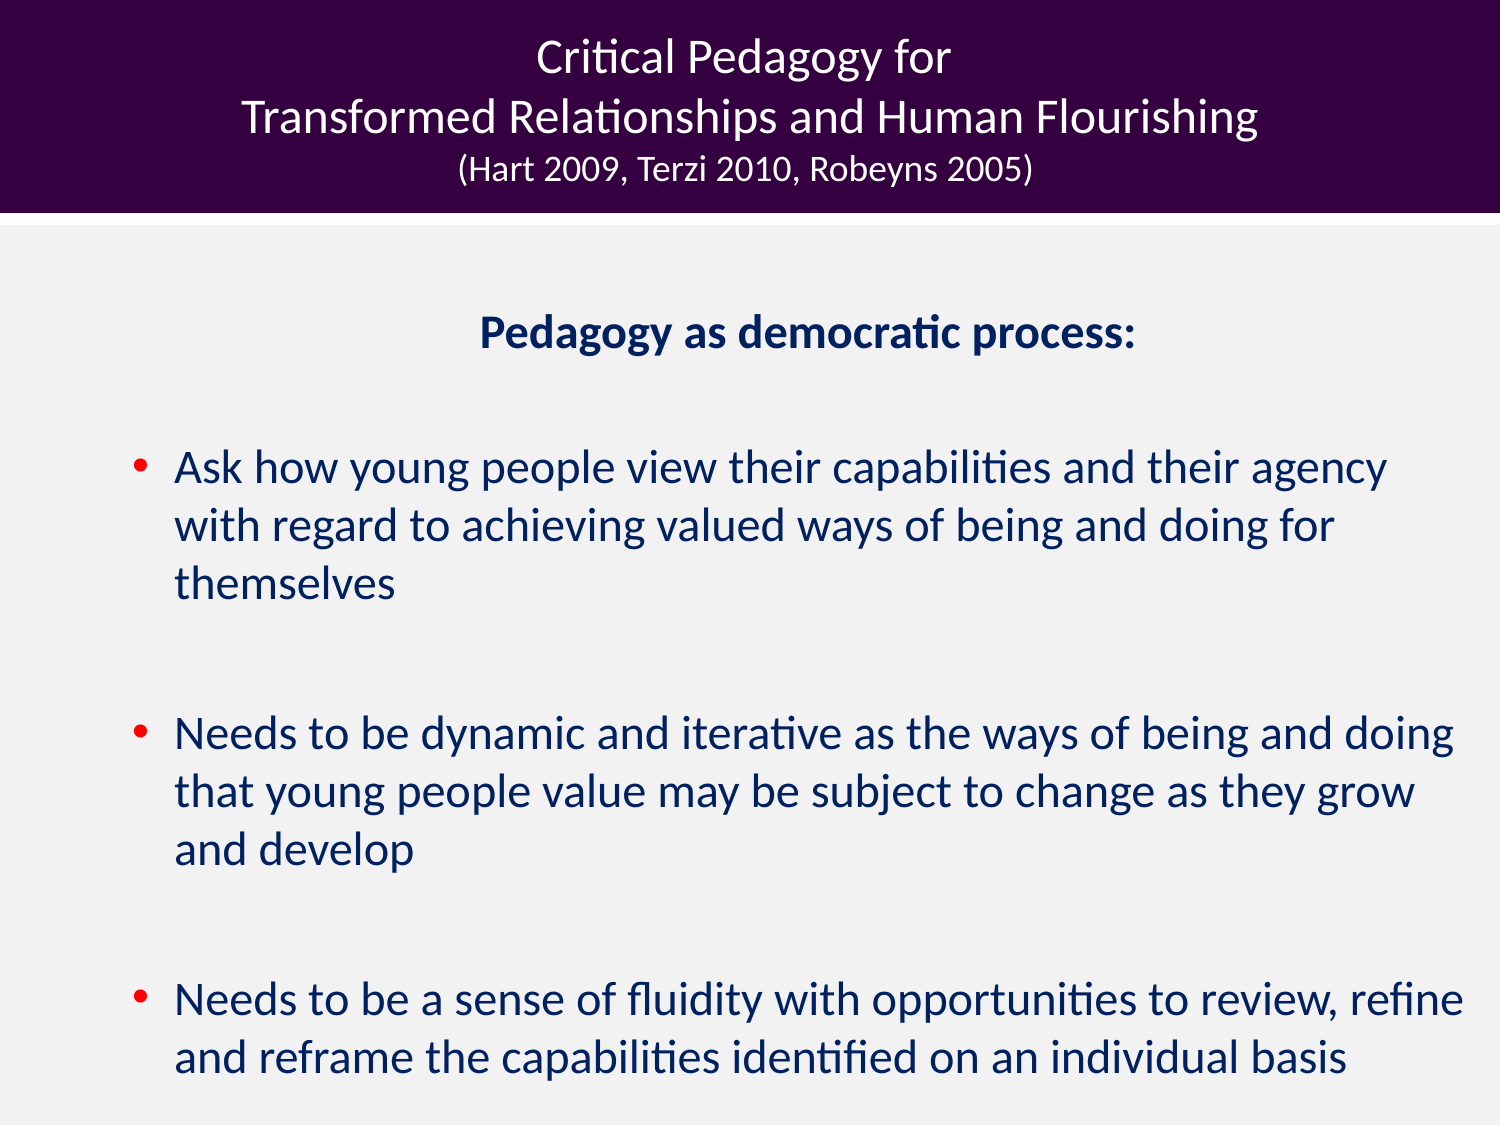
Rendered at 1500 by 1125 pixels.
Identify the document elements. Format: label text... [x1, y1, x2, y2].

title Critical Pedagogy for Transformed Relationships and Human Flourishing (Hart 2009, Terzi 2010, Robeyns 2005) [0, 0, 1500, 213]
list Pedagogy as democratic process: Ask how young people view their capabilities and their agency with regard to achieving valued ways of being and doing for themselves Needs to be dynamic and iterative as the ways of being and doing that young people value may be subject to change as they grow and develop Needs to be a sense of fluidity with opportunities to review, refine and reframe the capabilities identified on an individual basis [0, 224, 1500, 1125]
